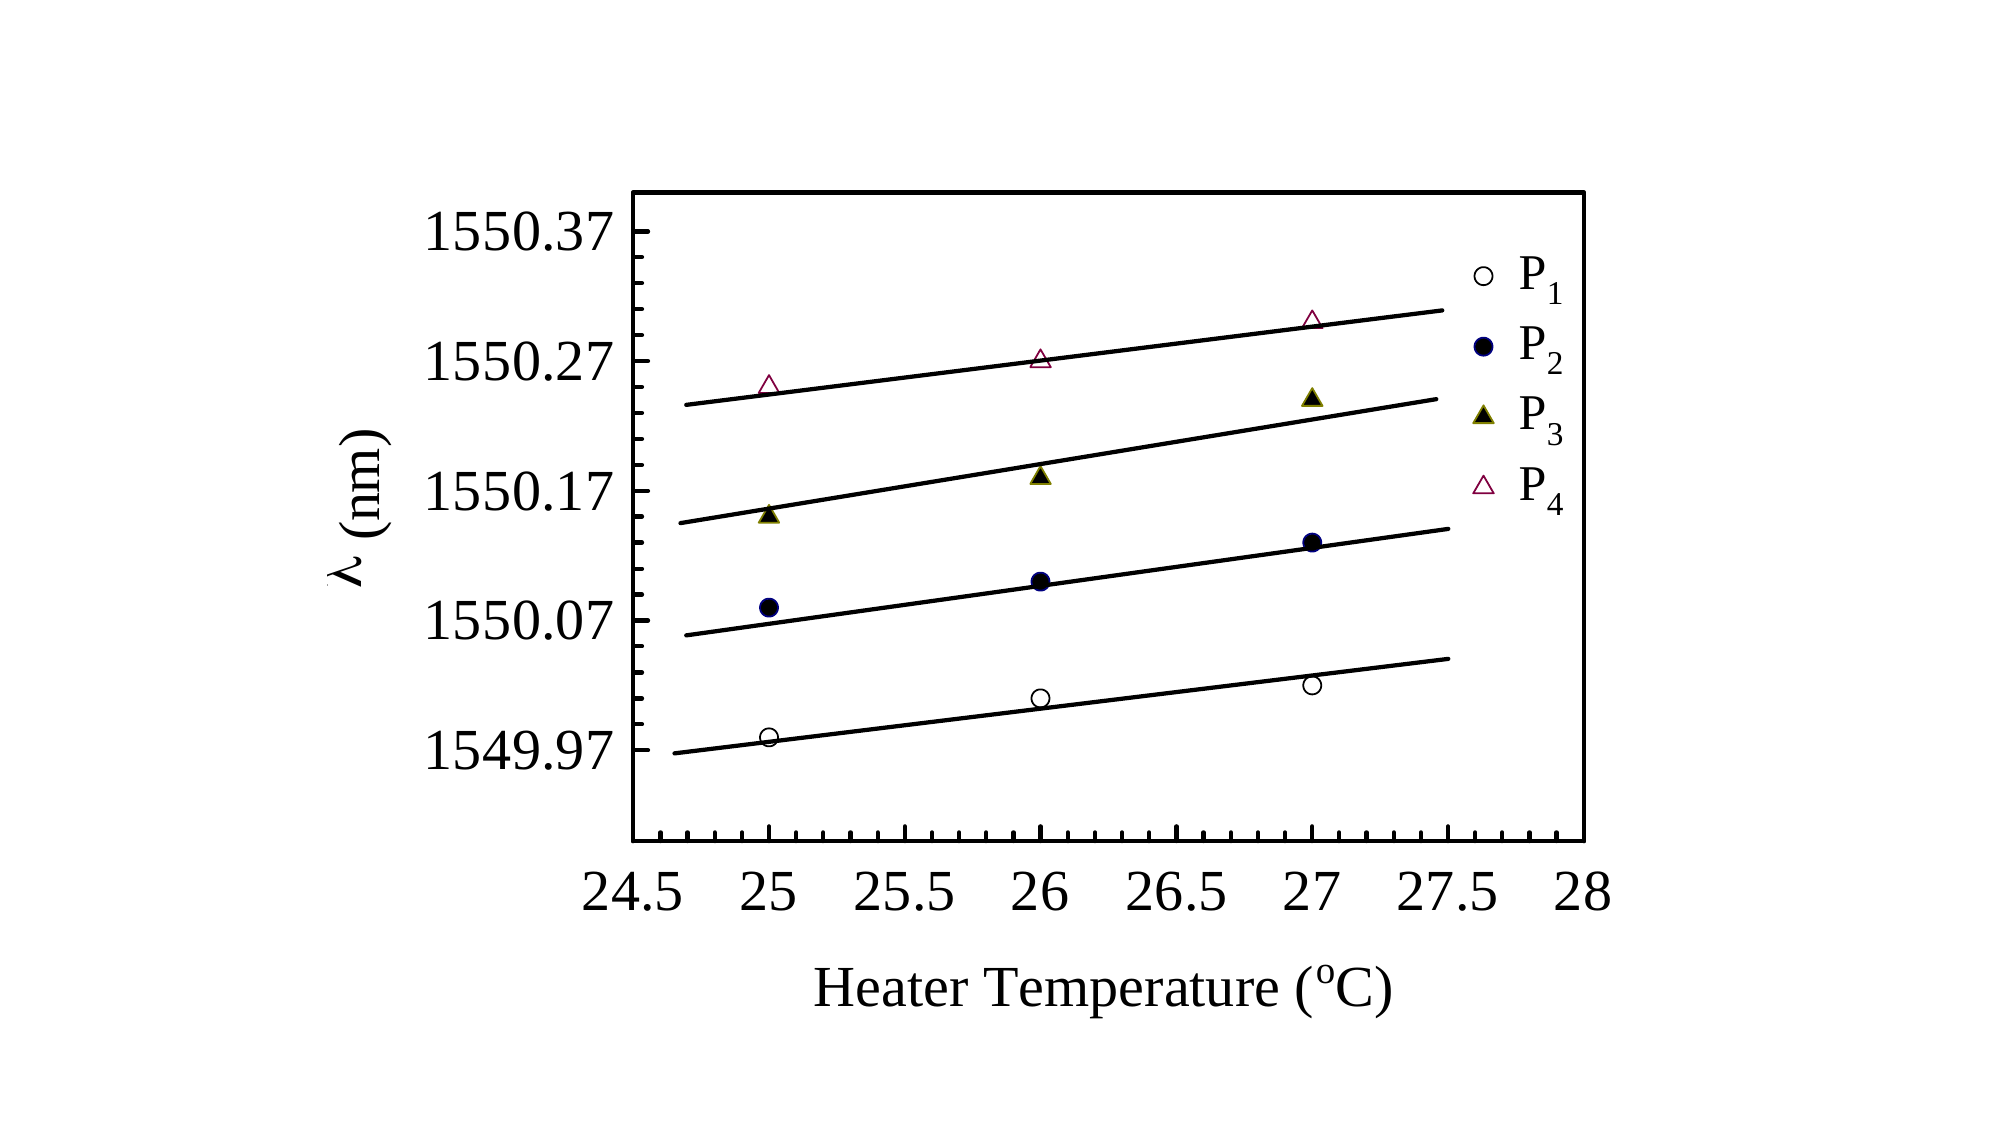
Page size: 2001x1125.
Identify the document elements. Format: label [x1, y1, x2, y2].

picture [327, 103, 1673, 1022]
